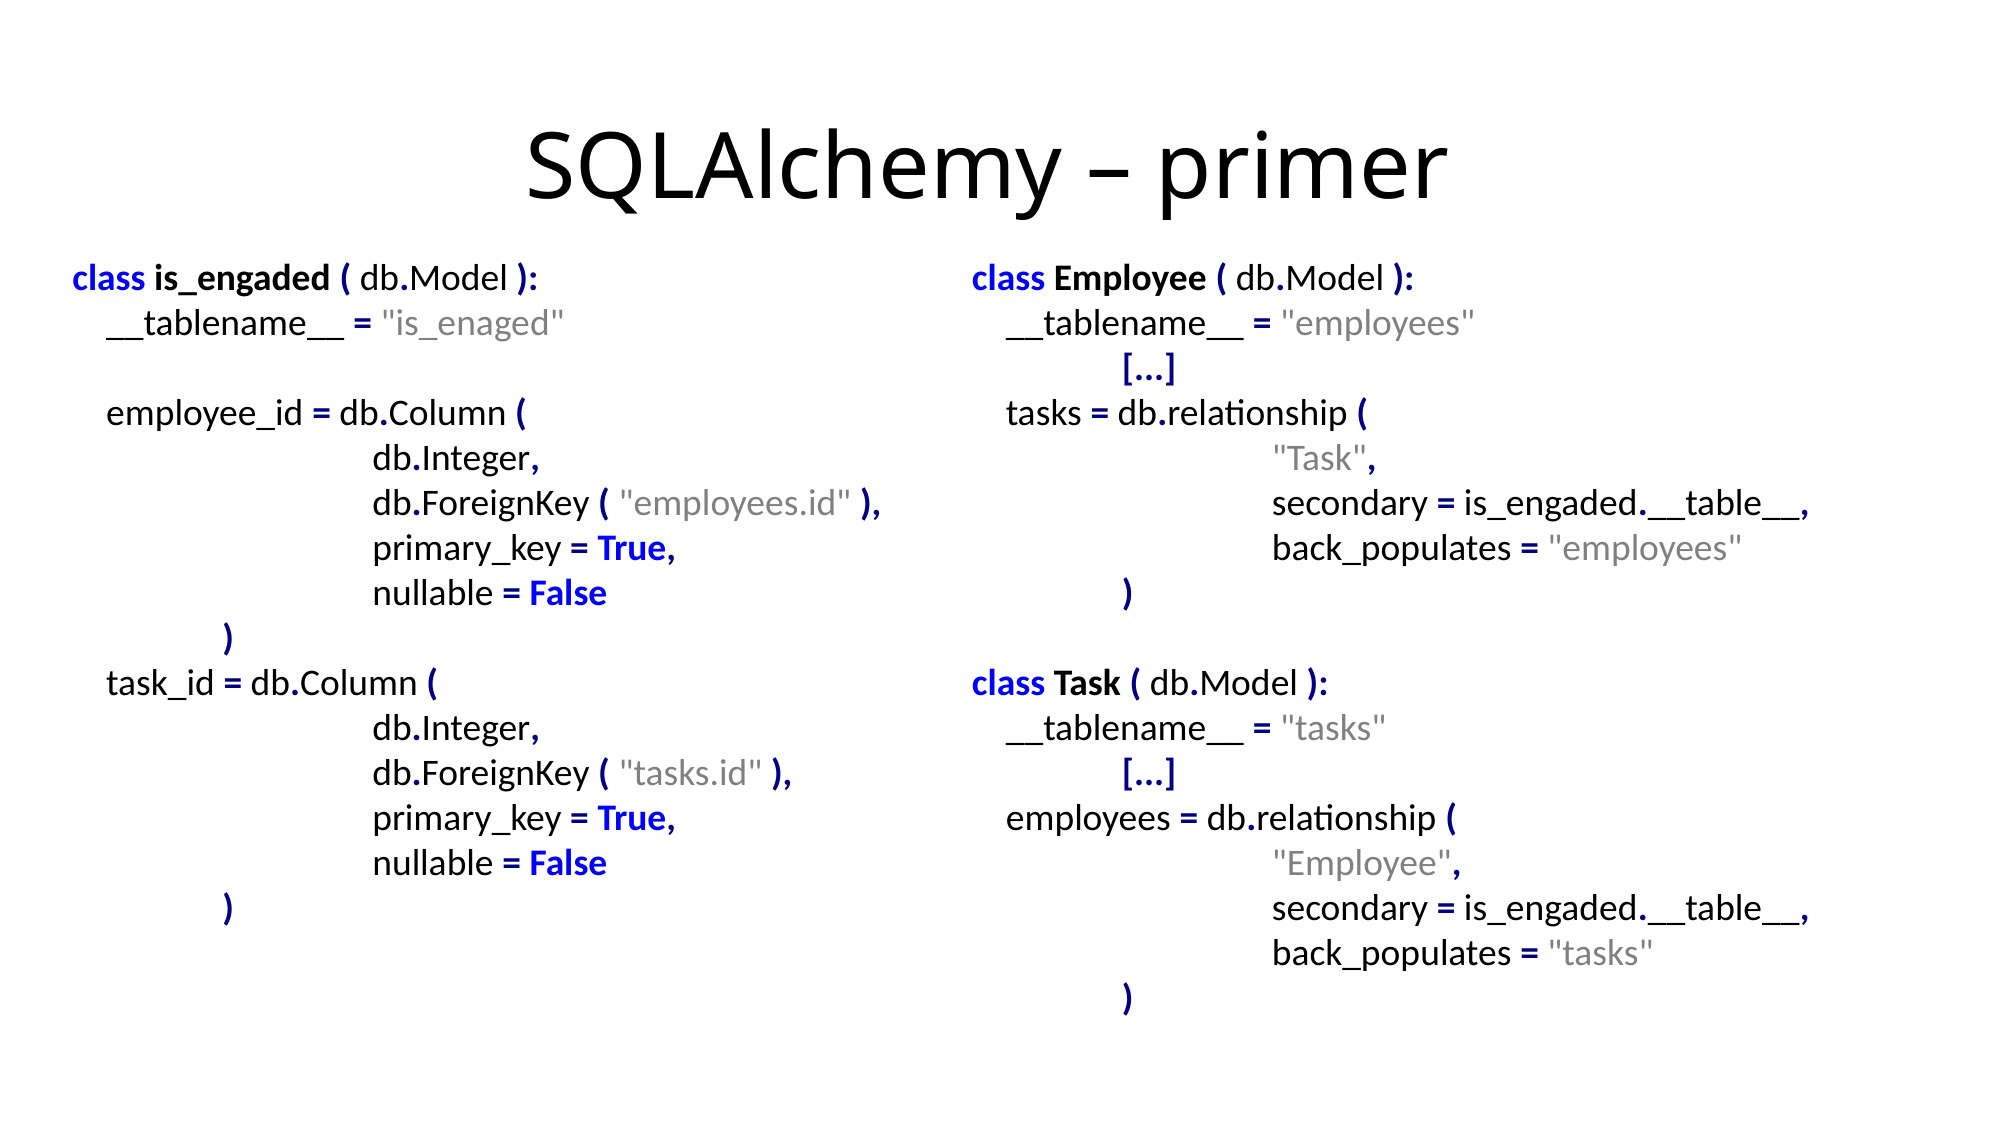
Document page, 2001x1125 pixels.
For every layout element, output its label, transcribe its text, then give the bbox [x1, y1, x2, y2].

text_box class Employee ( db.Model ): __tablename__ = "employees" [...] tasks = db.relationship ( "Task", secondary = is_engaded.__table__, back_populates = "employees" ) class Task ( db.Model ): __tablename__ = "tasks" [...] employees = db.relationship ( "Employee", secondary = is_engaded.__table__, back_populates = "tasks" ) [957, 246, 1957, 1026]
title SQLAlchemy – primer [137, 59, 1863, 246]
text_box class is_engaded ( db.Model ): __tablename__ = "is_enaged" employee_id = db.Column ( db.Integer, db.ForeignKey ( "employees.id" ), primary_key = True, nullable = False ) task_id = db.Column ( db.Integer, db.ForeignKey ( "tasks.id" ), primary_key = True, nullable = False ) [57, 246, 957, 936]
